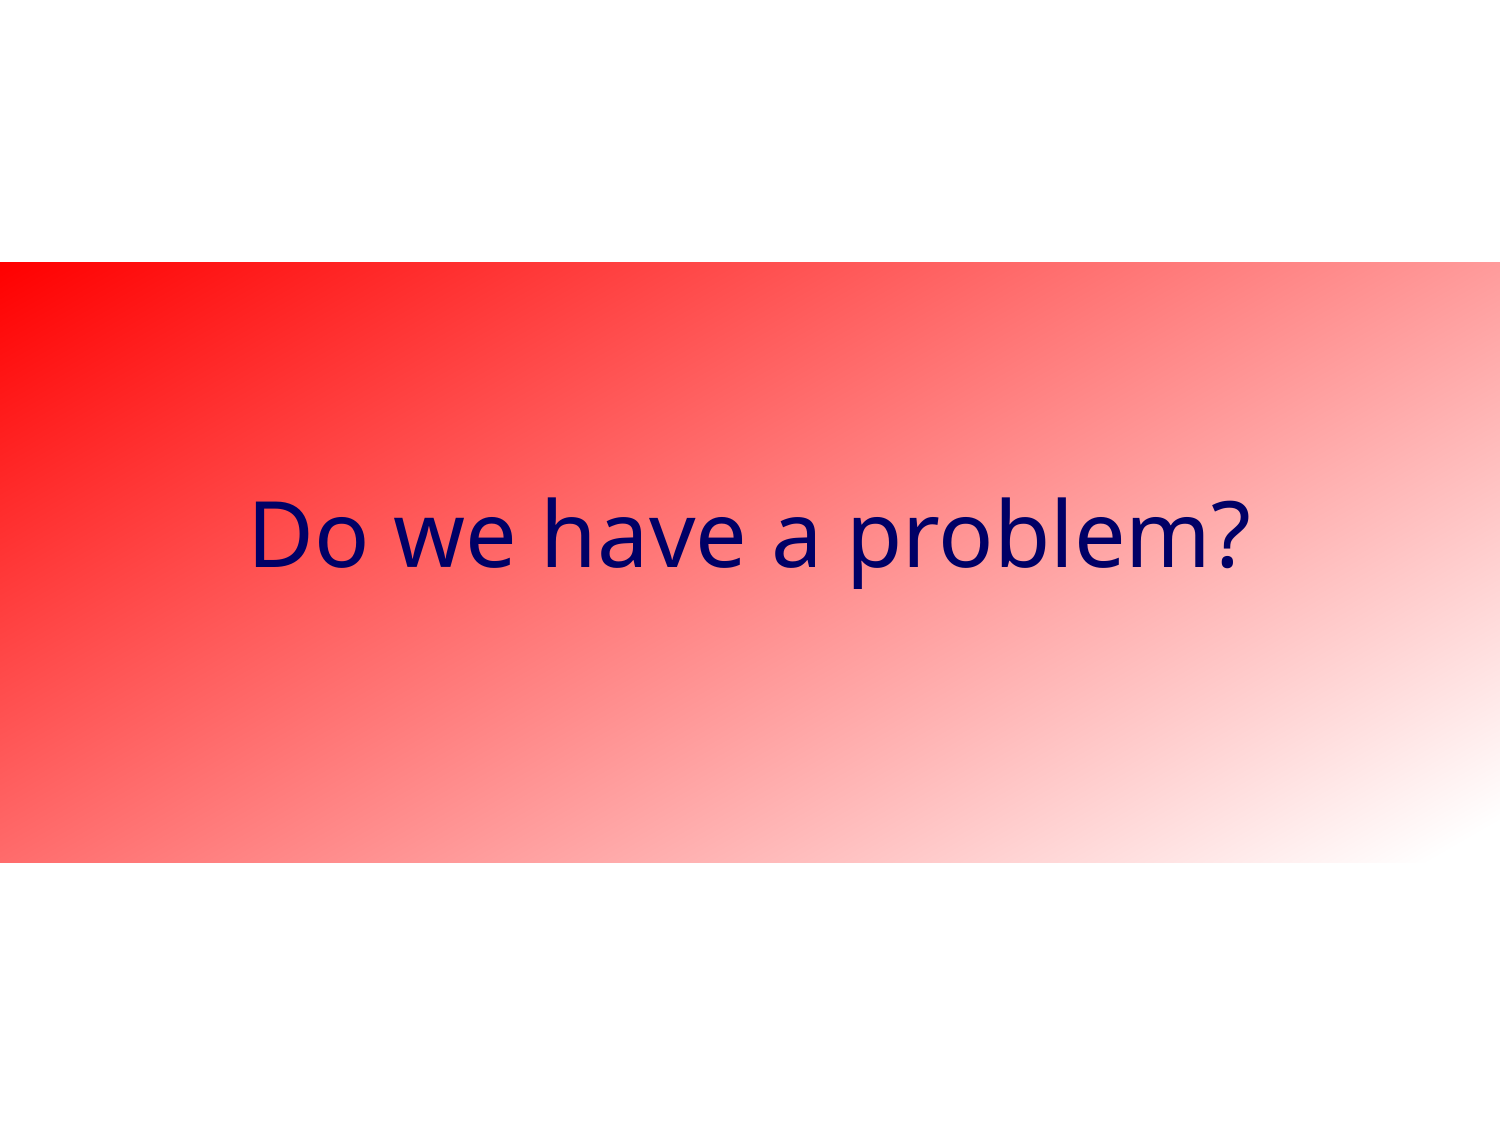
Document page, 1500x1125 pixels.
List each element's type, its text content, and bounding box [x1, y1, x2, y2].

title Do we have a problem? [212, 462, 1288, 601]
